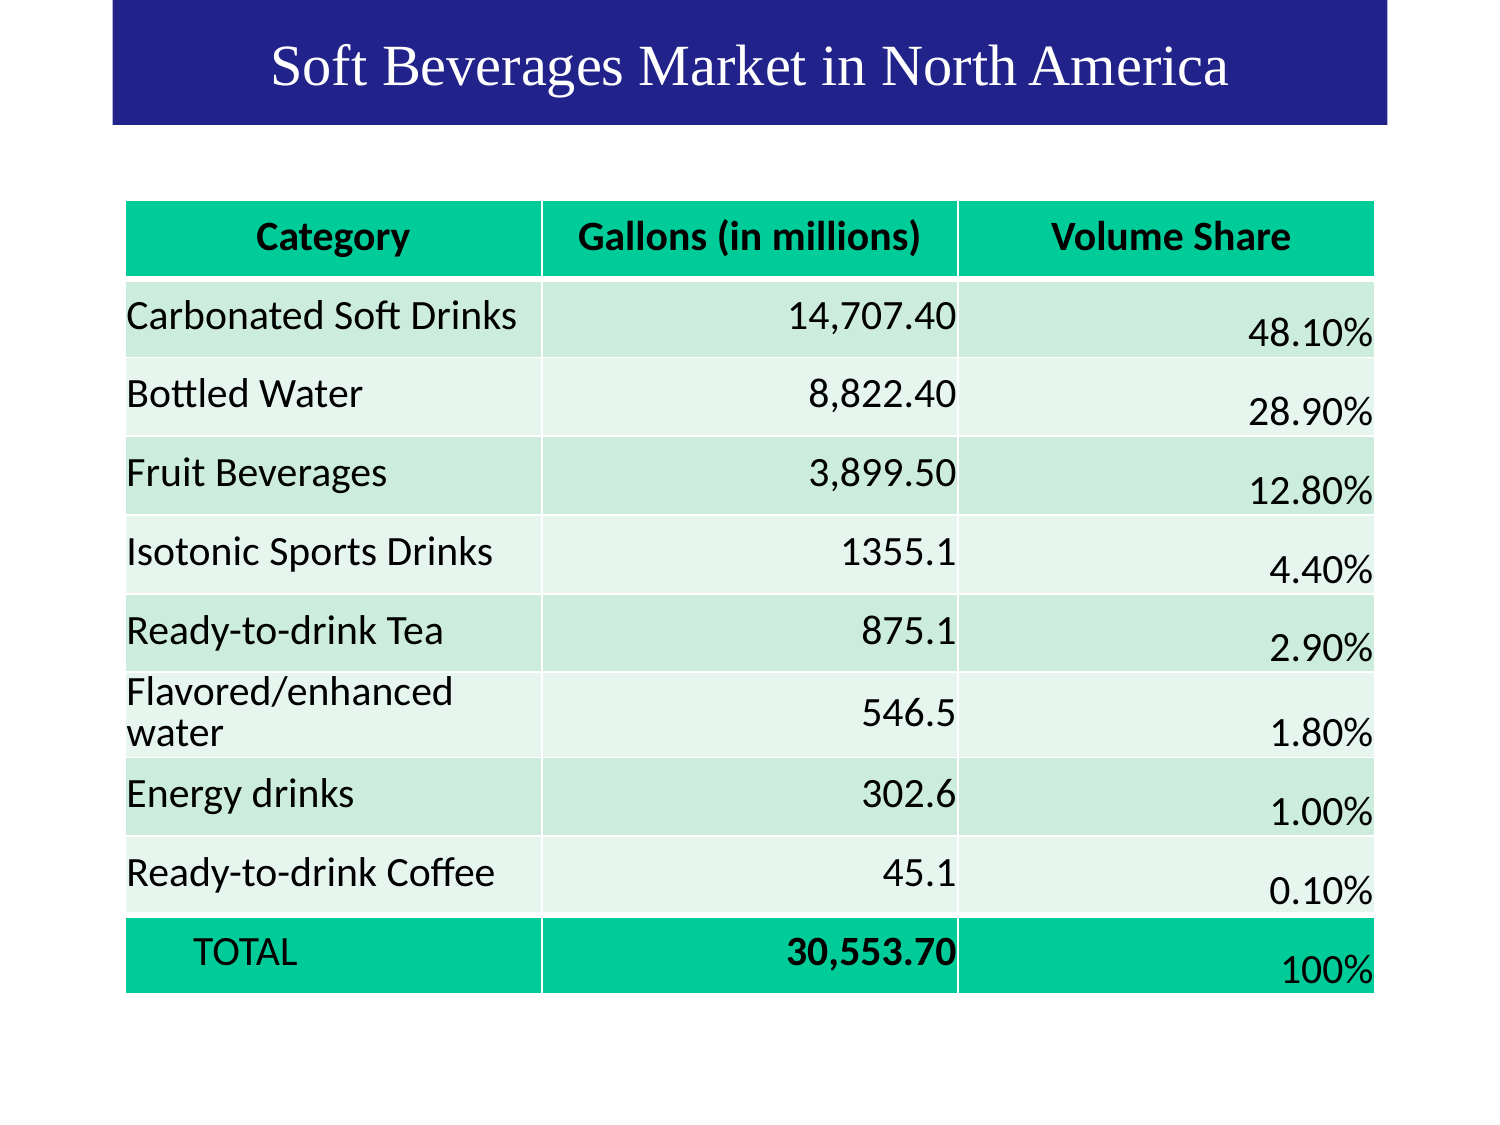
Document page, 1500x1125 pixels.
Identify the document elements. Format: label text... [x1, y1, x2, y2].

table_cell 3,899.50 [543, 437, 957, 514]
table_cell 1.00% [959, 758, 1374, 835]
table_cell 28.90% [959, 358, 1374, 435]
title Soft Beverages Market in North America [112, 0, 1388, 125]
table_header Volume Share [959, 201, 1374, 276]
table_cell 45.1 [543, 837, 957, 912]
table_cell Energy drinks [126, 758, 541, 835]
table_cell 1.80% [959, 673, 1374, 757]
table_cell Flavored/enhanced water [126, 673, 541, 757]
table_cell Ready-to-drink Coffee [126, 837, 541, 912]
table_cell Carbonated Soft Drinks [126, 282, 541, 357]
table_cell 4.40% [959, 516, 1374, 593]
table_cell 12.80% [959, 437, 1374, 514]
table_header Category [126, 201, 541, 276]
table_header Gallons (in millions) [543, 201, 957, 276]
table_cell TOTAL [126, 918, 541, 993]
table_cell 302.6 [543, 758, 957, 835]
table_cell 1355.1 [543, 516, 957, 593]
table_cell 0.10% [959, 837, 1374, 912]
table_cell 30,553.70 [543, 918, 957, 993]
table_cell 14,707.40 [543, 282, 957, 357]
table_cell 875.1 [543, 595, 957, 671]
table_cell Isotonic Sports Drinks [126, 516, 541, 593]
table_cell 48.10% [959, 282, 1374, 357]
table_cell Ready-to-drink Tea [126, 595, 541, 671]
table_cell 546.5 [543, 673, 957, 757]
table_cell 100% [959, 918, 1374, 993]
table_cell 8,822.40 [543, 358, 957, 435]
table_cell Fruit Beverages [126, 437, 541, 514]
table_cell 2.90% [959, 595, 1374, 671]
table_cell Bottled Water [126, 358, 541, 435]
